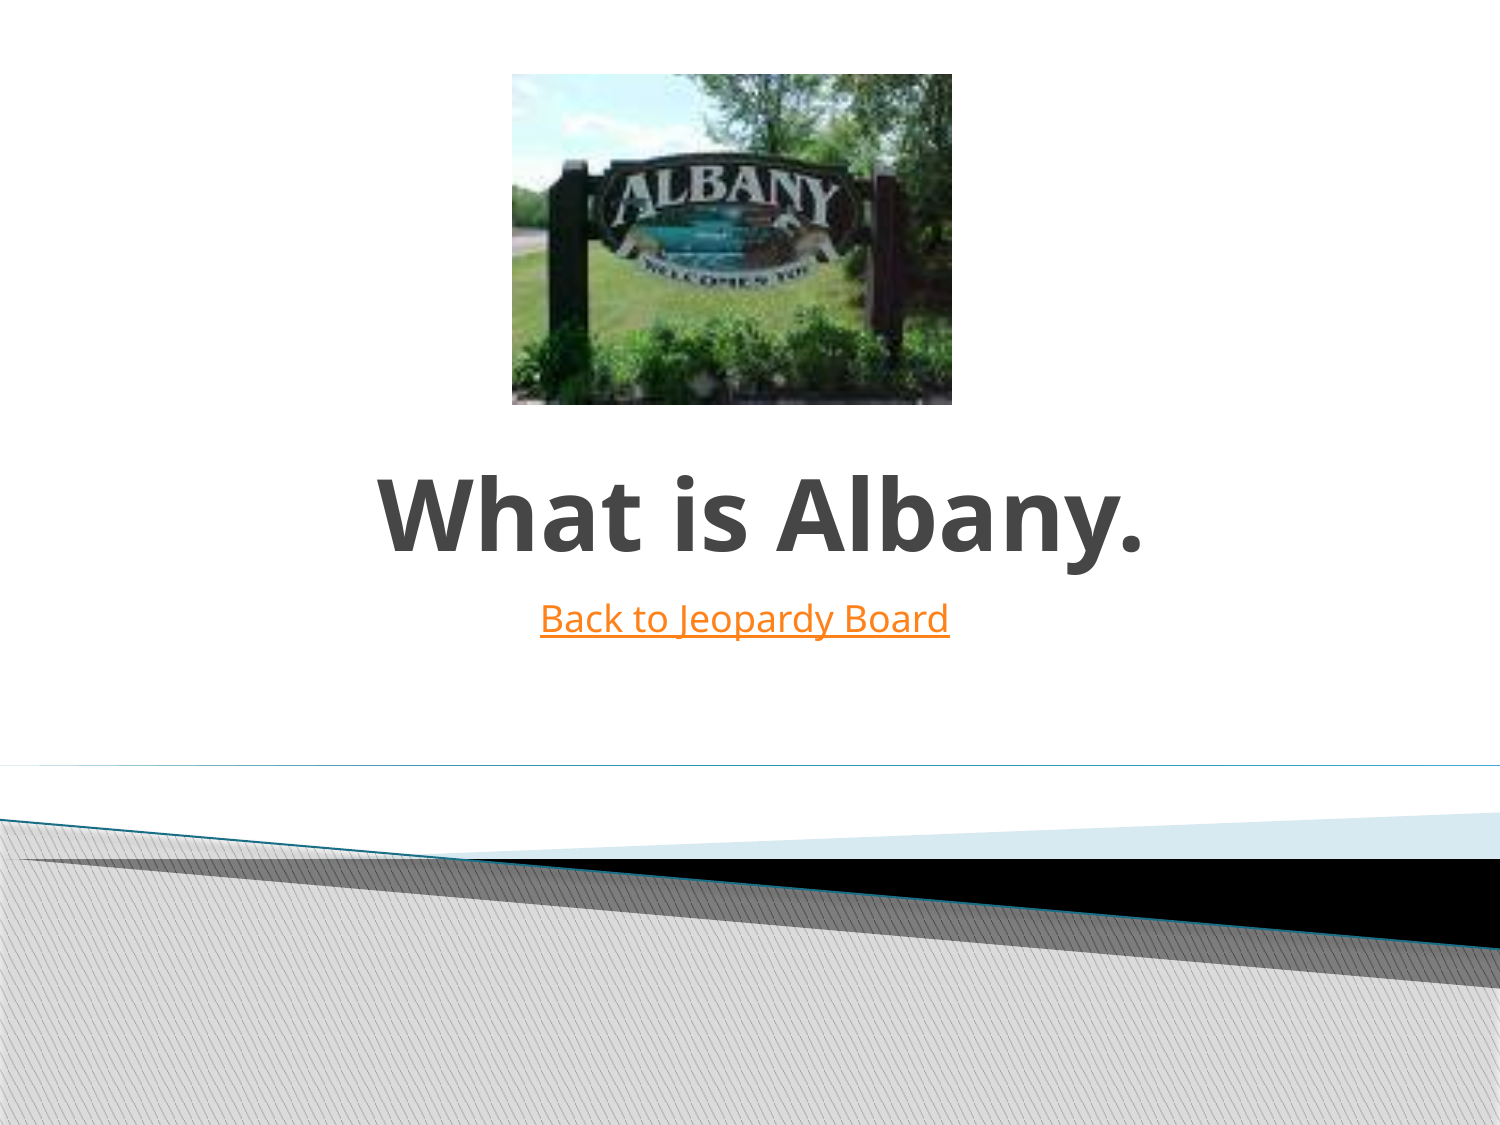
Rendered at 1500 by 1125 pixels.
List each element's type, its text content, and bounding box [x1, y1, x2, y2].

text_box Back to Jeopardy Board [524, 587, 975, 654]
picture [512, 74, 952, 406]
picture [5, 859, 1500, 989]
title What is Albany. [125, 337, 1400, 579]
